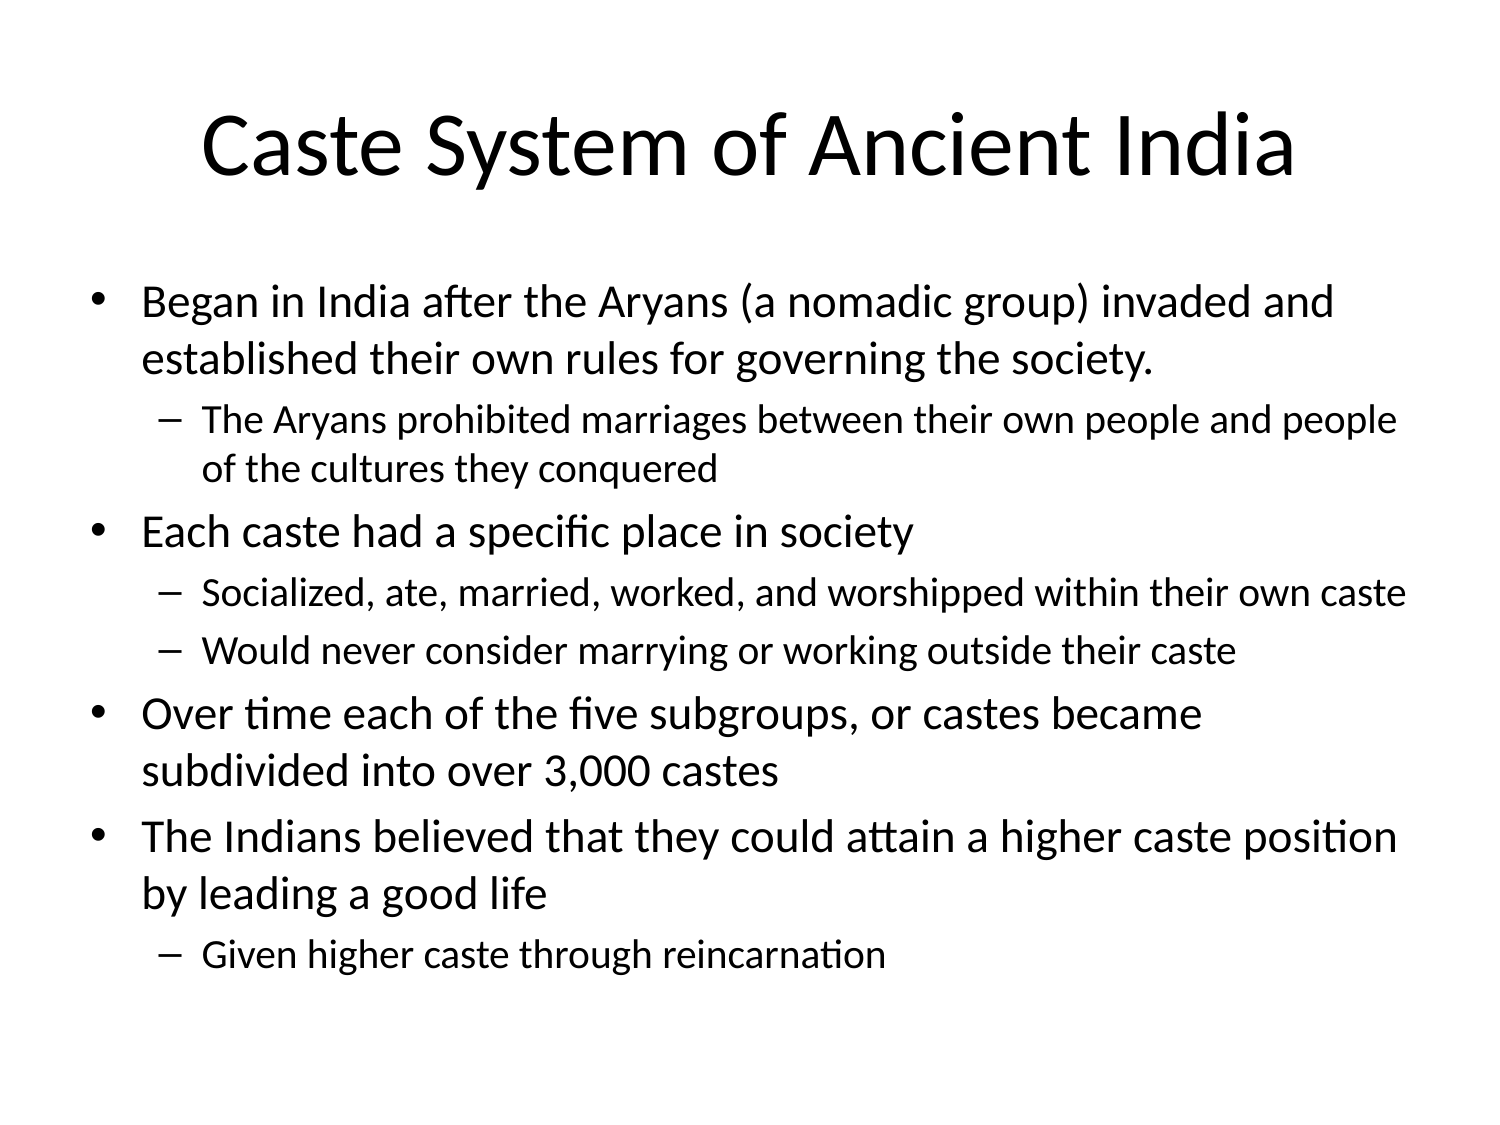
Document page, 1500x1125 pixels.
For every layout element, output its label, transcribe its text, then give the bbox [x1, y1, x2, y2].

title Caste System of Ancient India [75, 45, 1425, 233]
list Began in India after the Aryans (a nomadic group) invaded and established their own rules for governing the society. The Aryans prohibited marriages between their own people and people of the cultures they conquered Each caste had a specific place in society Socialized, ate, married, worked, and worshipped within their own caste Would never consider marrying or working outside their caste Over time each of the five subgroups, or castes became subdivided into over 3,000 castes The Indians believed that they could attain a higher caste position by leading a good life Given higher caste through reincarnation [75, 262, 1425, 1005]
